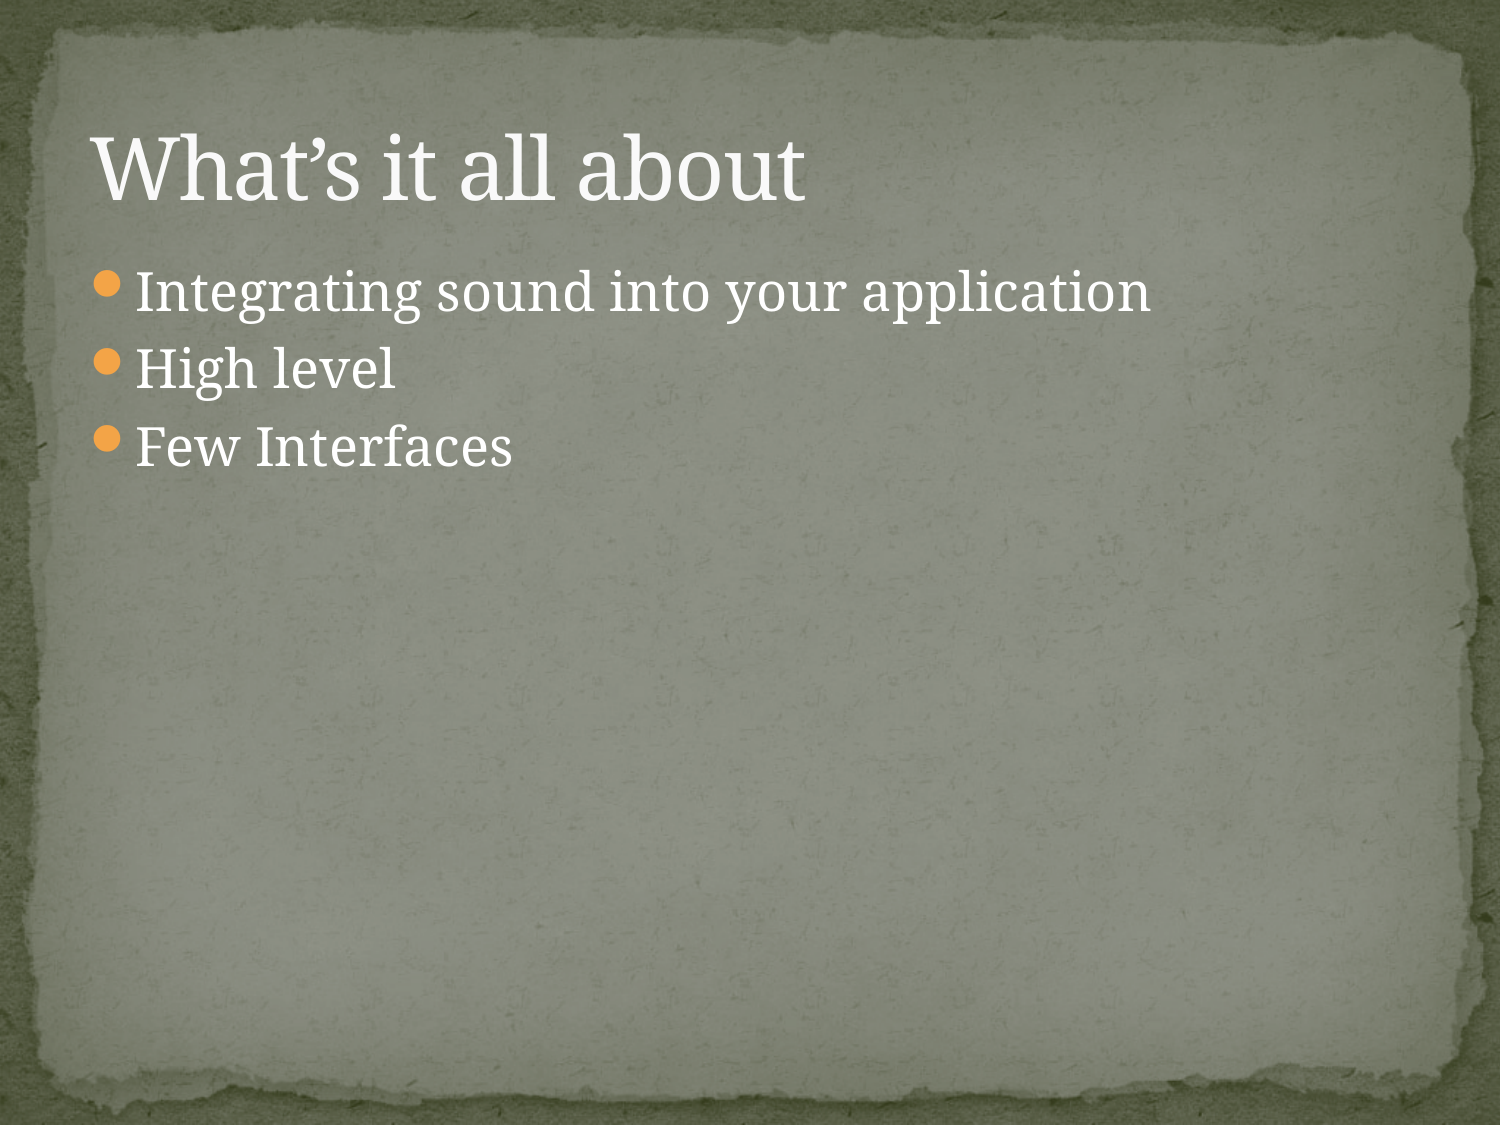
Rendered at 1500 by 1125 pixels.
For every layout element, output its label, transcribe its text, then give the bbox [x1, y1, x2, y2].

list Integrating sound into your application High level Few Interfaces [75, 249, 1425, 1000]
title What’s it all about [74, 24, 1425, 225]
